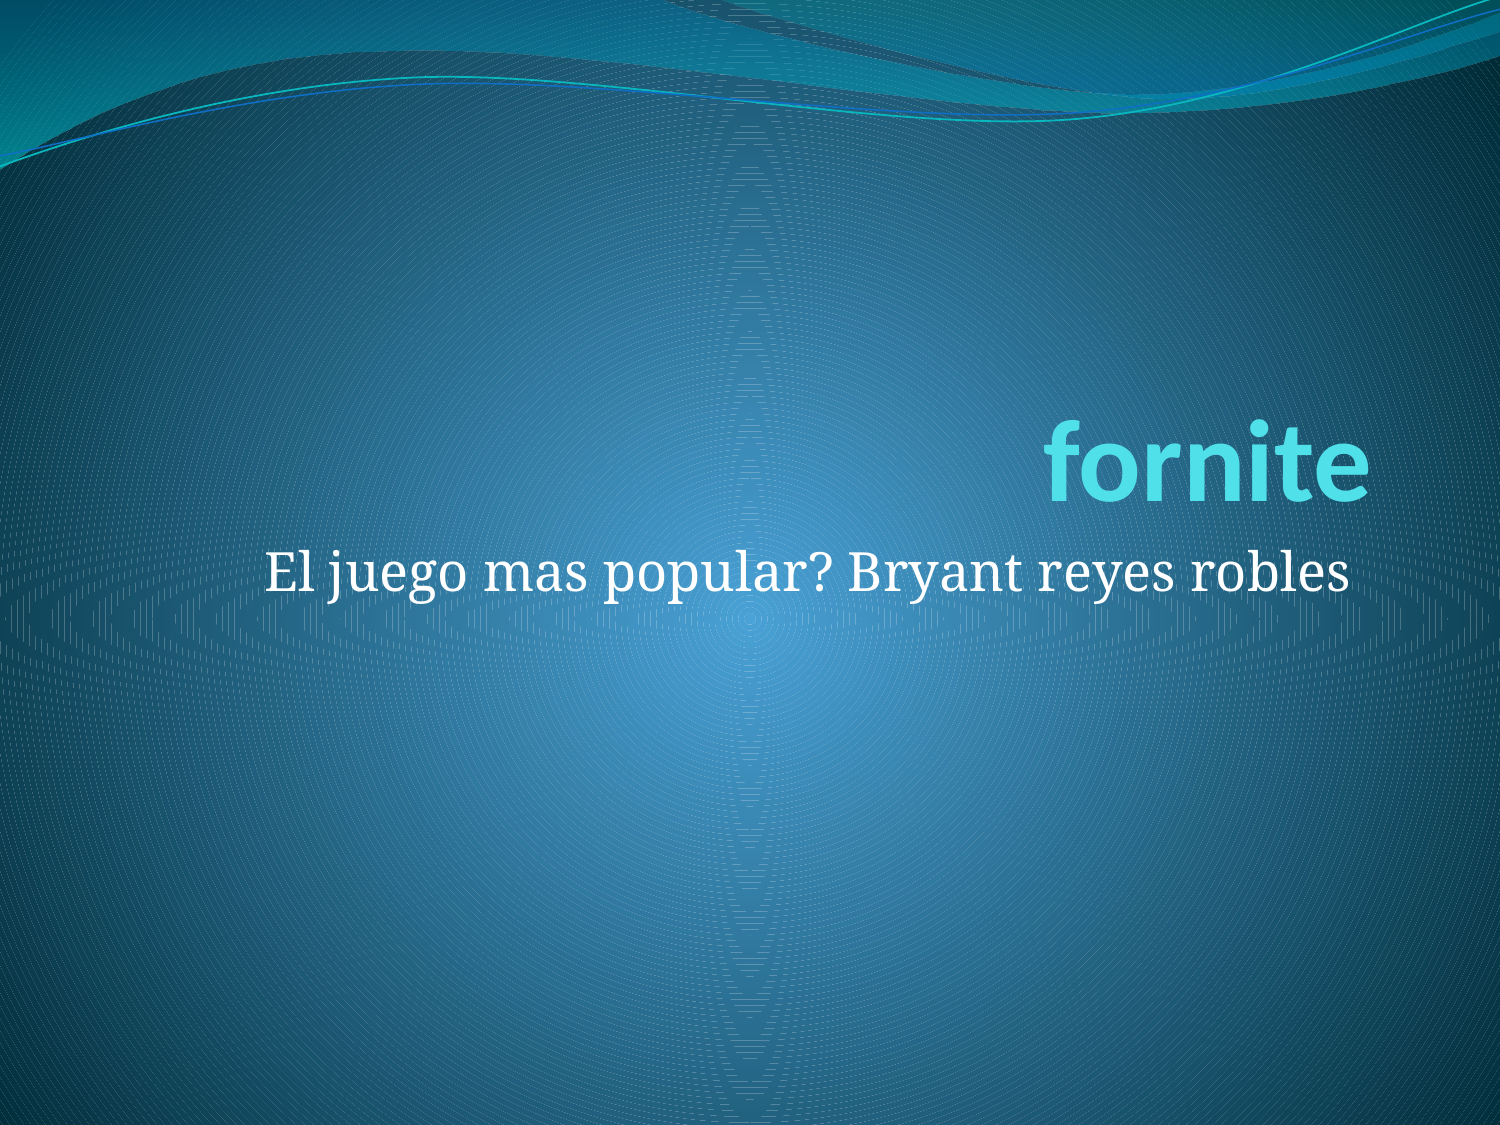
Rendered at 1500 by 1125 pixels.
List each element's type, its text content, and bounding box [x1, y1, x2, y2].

title fornite [87, 224, 1376, 525]
subtitle El juego mas popular? Bryant reyes robles [87, 529, 1376, 818]
